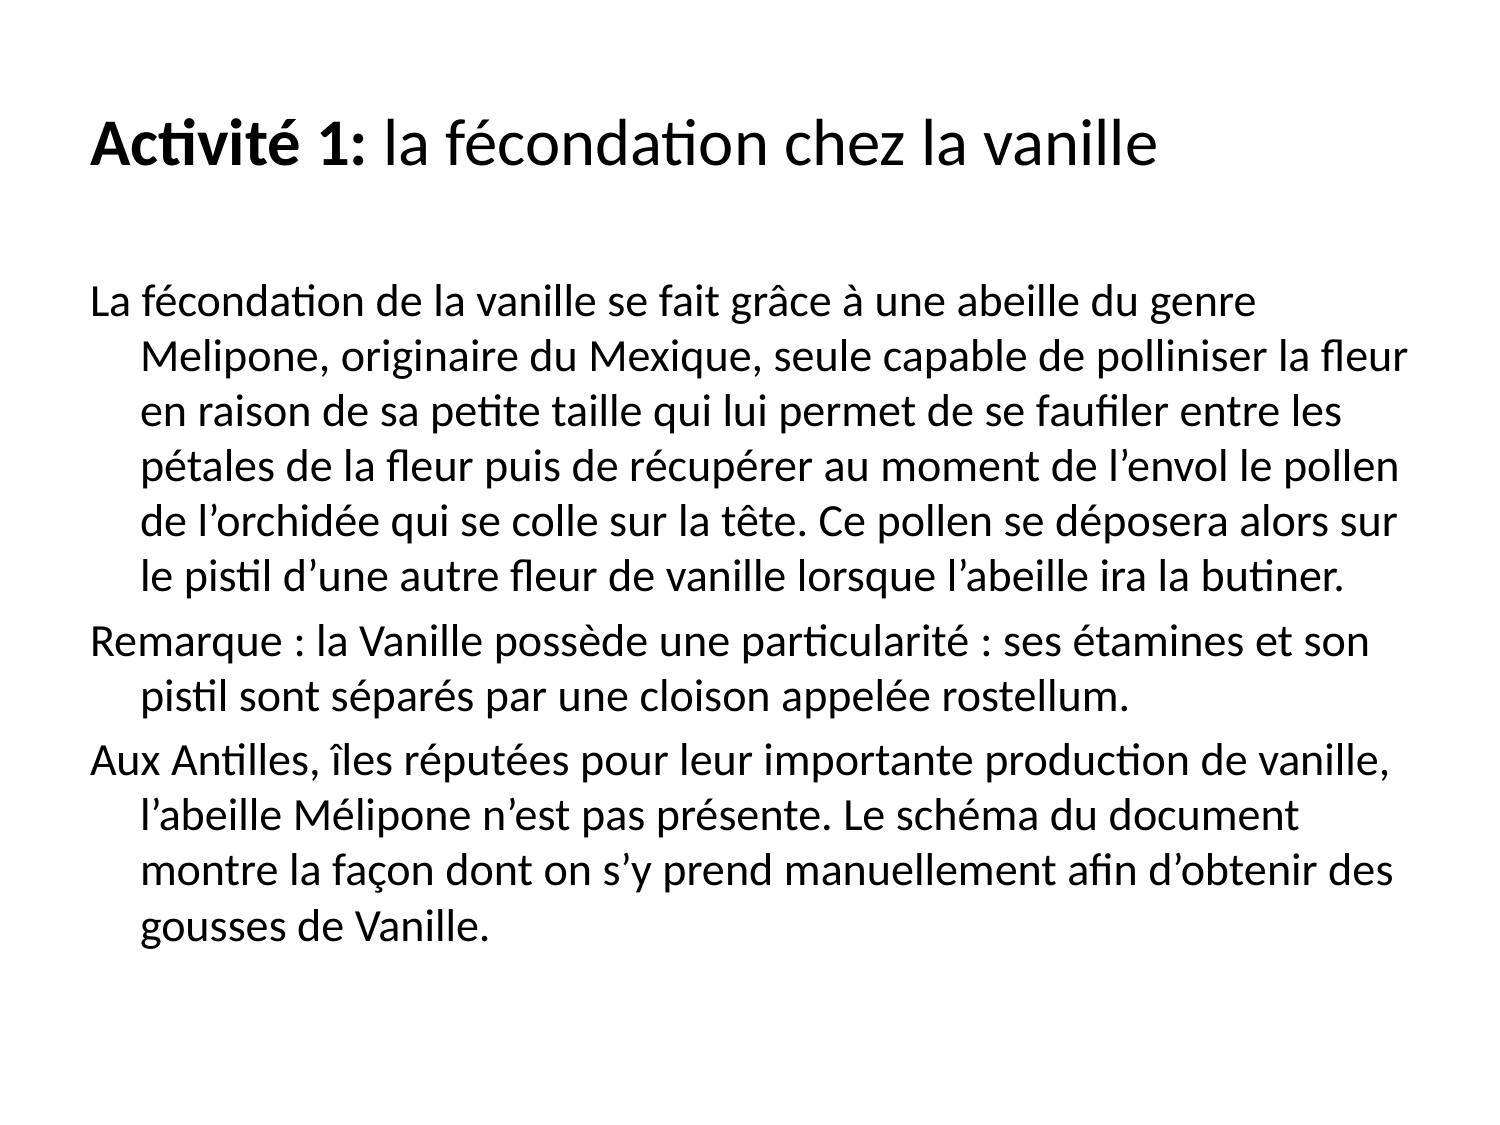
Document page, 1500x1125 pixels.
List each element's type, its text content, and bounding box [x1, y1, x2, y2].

list La fécondation de la vanille se fait grâce à une abeille du genre Melipone, originaire du Mexique, seule capable de polliniser la fleur en raison de sa petite taille qui lui permet de se faufiler entre les pétales de la fleur puis de récupérer au moment de l’envol le pollen de l’orchidée qui se colle sur la tête. Ce pollen se déposera alors sur le pistil d’une autre fleur de vanille lorsque l’abeille ira la butiner. Remarque : la Vanille possède une particularité : ses étamines et son pistil sont séparés par une cloison appelée rostellum. Aux Antilles, îles réputées pour leur importante production de vanille, l’abeille Mélipone n’est pas présente. Le schéma du document montre la façon dont on s’y prend manuellement afin d’obtenir des gousses de Vanille. [75, 262, 1425, 1005]
title Activité 1: la fécondation chez la vanille [75, 45, 1425, 233]
